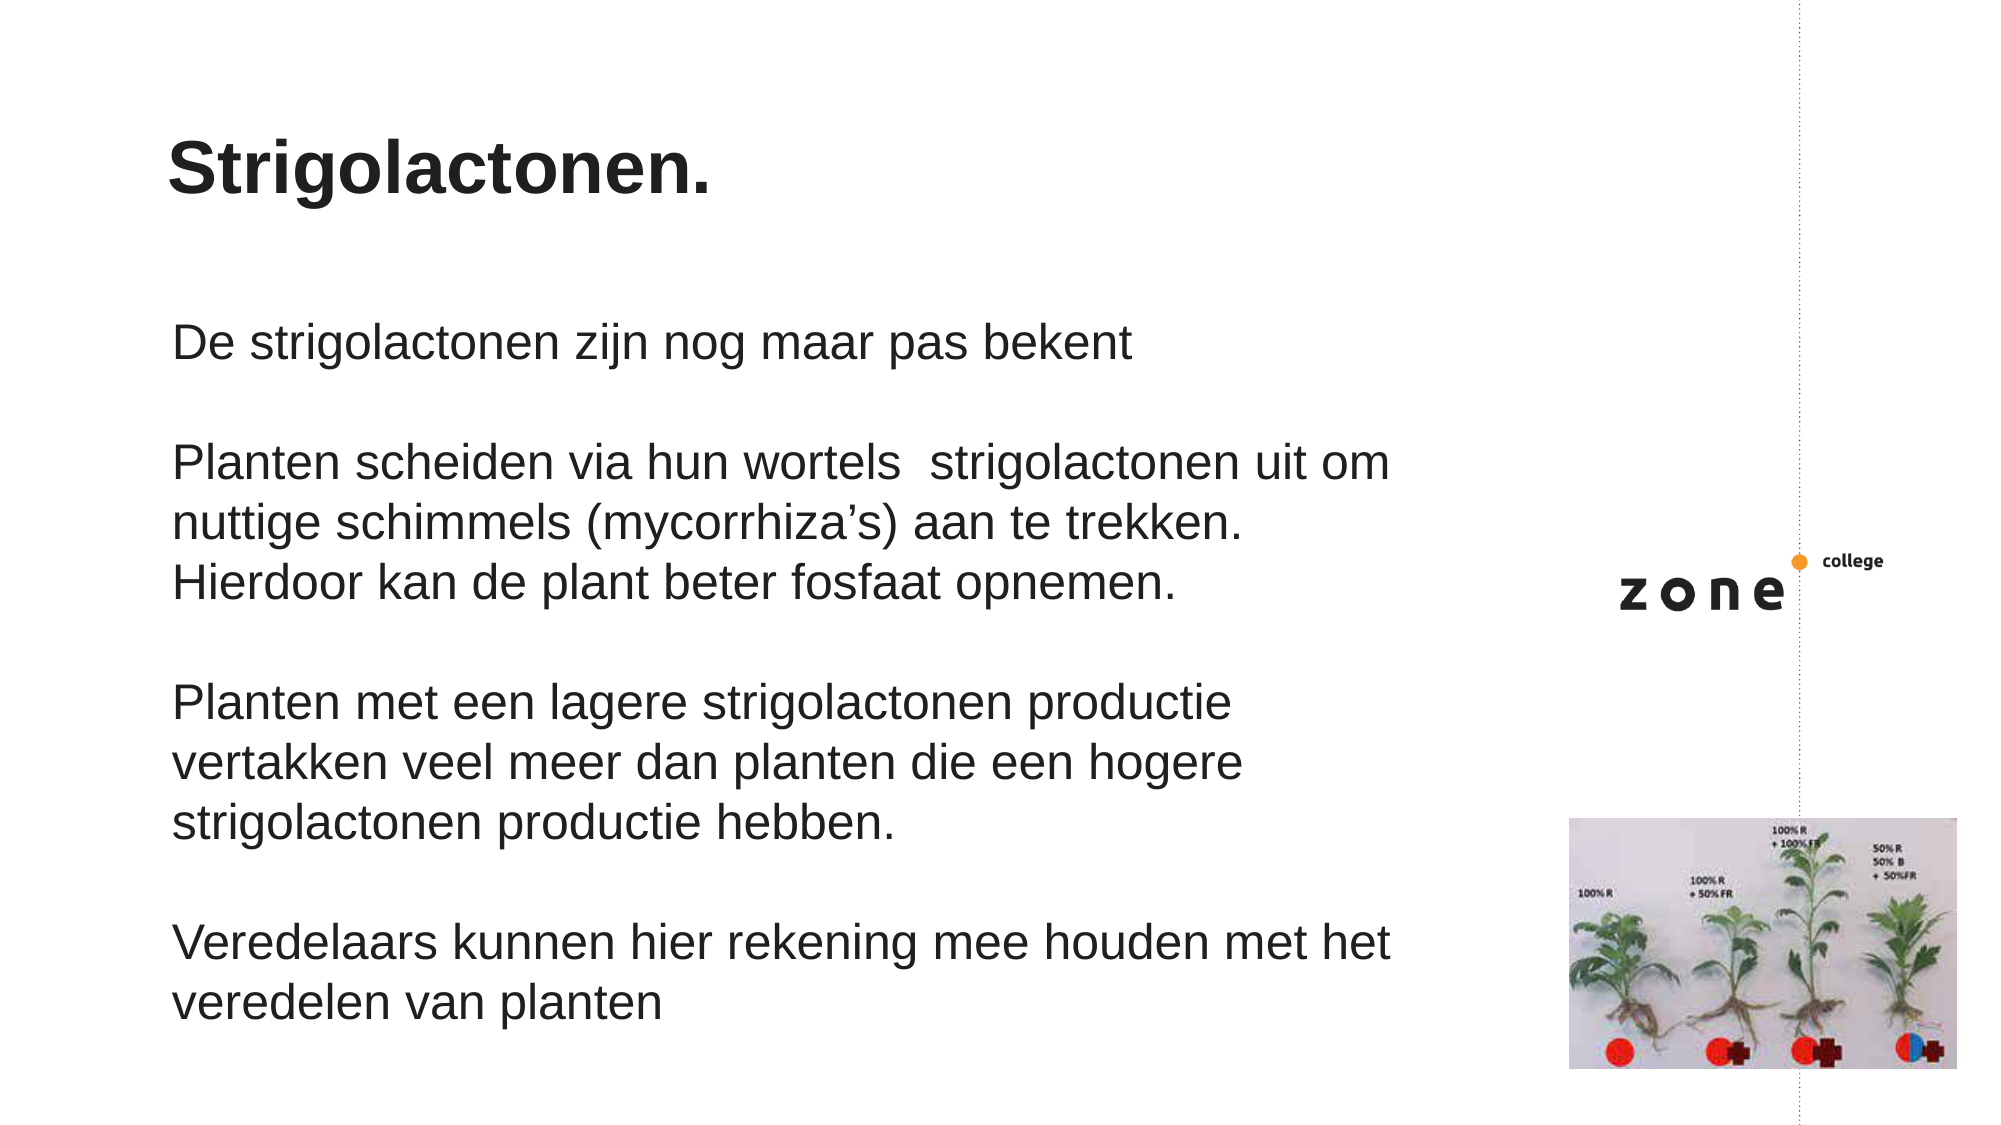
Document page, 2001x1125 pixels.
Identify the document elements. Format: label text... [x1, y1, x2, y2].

title Strigolactonen. [167, 128, 1817, 256]
picture [1569, 0, 2001, 1125]
list De strigolactonen zijn nog maar pas bekent Planten scheiden via hun wortels strigolactonen uit om nuttige schimmels (mycorrhiza’s) aan te trekken. Hierdoor kan de plant beter fosfaat opnemen. Planten met een lagere strigolactonen productie vertakken veel meer dan planten die een hogere strigolactonen productie hebben. Veredelaars kunnen hier rekening mee houden met het veredelen van planten [171, 309, 1442, 1059]
